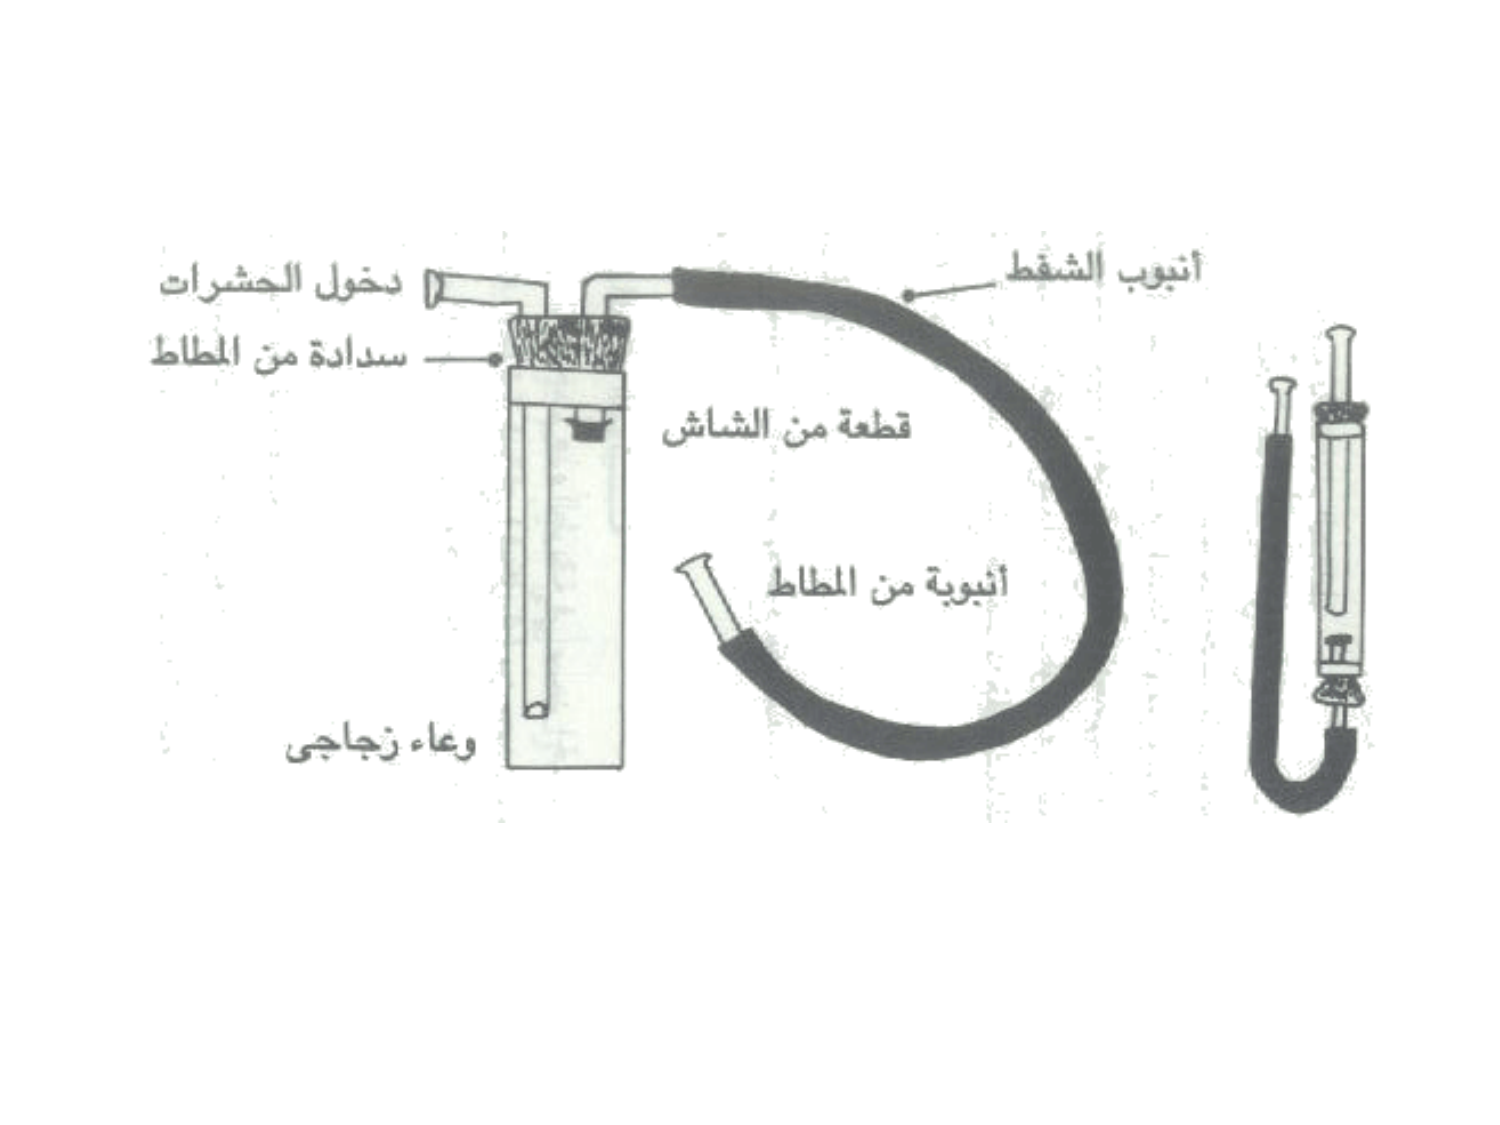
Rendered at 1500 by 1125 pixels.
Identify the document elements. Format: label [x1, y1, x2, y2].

picture [136, 231, 1389, 823]
